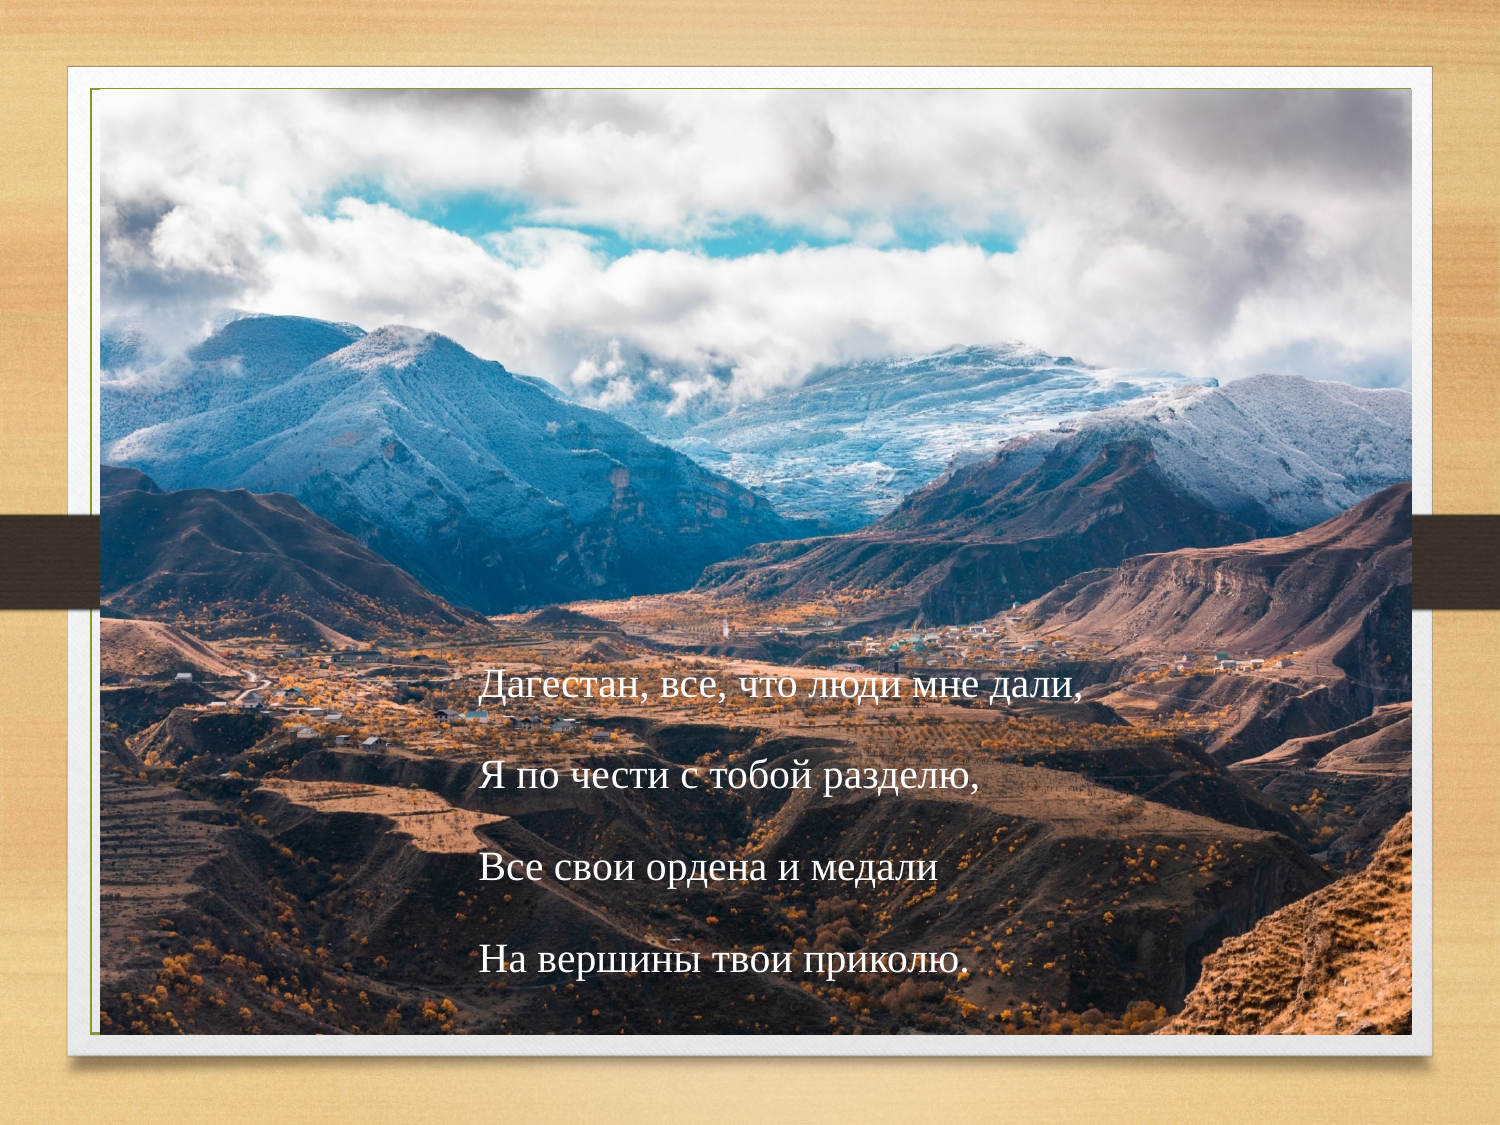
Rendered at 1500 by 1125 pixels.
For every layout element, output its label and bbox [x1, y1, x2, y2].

list [100, 89, 1412, 1036]
picture [0, 0, 1500, 1125]
